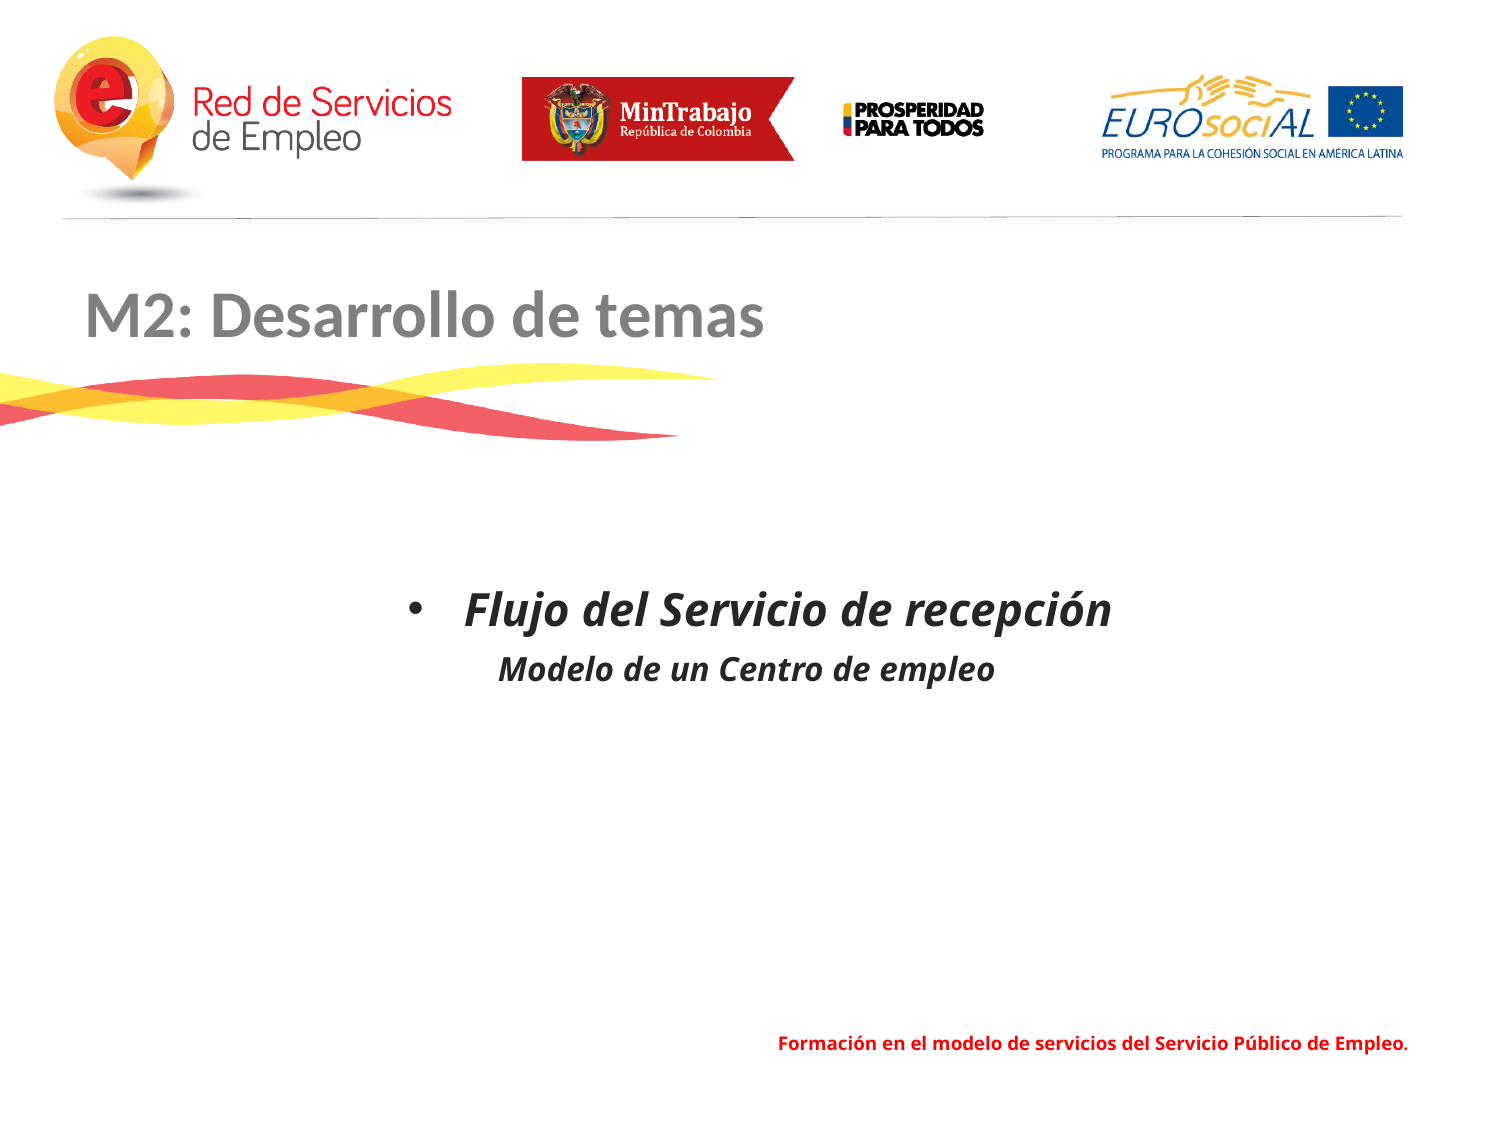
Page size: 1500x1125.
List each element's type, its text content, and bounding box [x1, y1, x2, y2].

title Formación en el modelo de servicios del Servicio Público de Empleo. [720, 999, 1471, 1088]
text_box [62, 215, 1403, 220]
picture [521, 77, 987, 162]
picture [54, 35, 452, 205]
text_box M2: Desarrollo de temas [70, 262, 1202, 358]
picture [1102, 74, 1403, 158]
picture [0, 358, 721, 441]
text_box Flujo del Servicio de recepción Modelo de un Centro de empleo [63, 573, 1458, 753]
